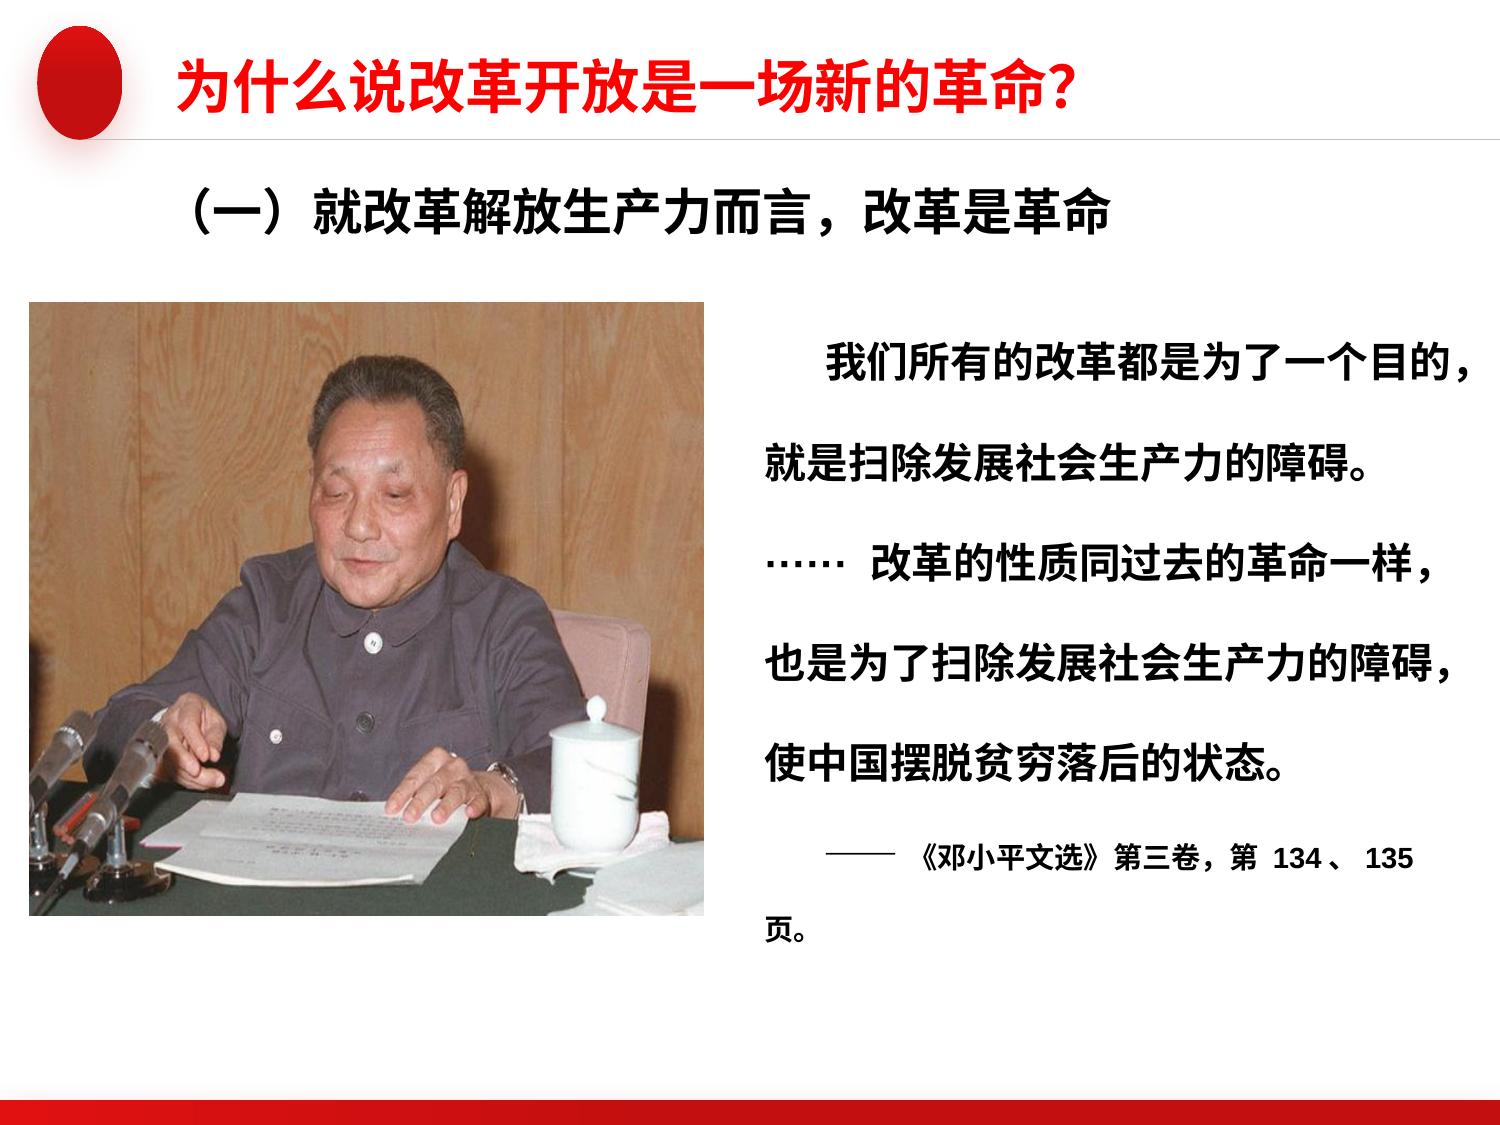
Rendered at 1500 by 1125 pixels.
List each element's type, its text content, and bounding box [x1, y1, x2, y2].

text_box 我们所有的改革都是为了一个目的，就是扫除发展社会生产力的障碍。 ······ 改革的性质同过去的革命一样，也是为了扫除发展社会生产力的障碍，使中国摆脱贫穷落后的状态。 ——《邓小平文选》第三卷，第 134、135 页。 [750, 278, 1470, 954]
text_box （一）就改革解放生产力而言，改革是革命 [147, 172, 1378, 248]
text_box 为什么说改革开放是一场新的革命？ [159, 42, 1186, 128]
picture [29, 302, 705, 916]
